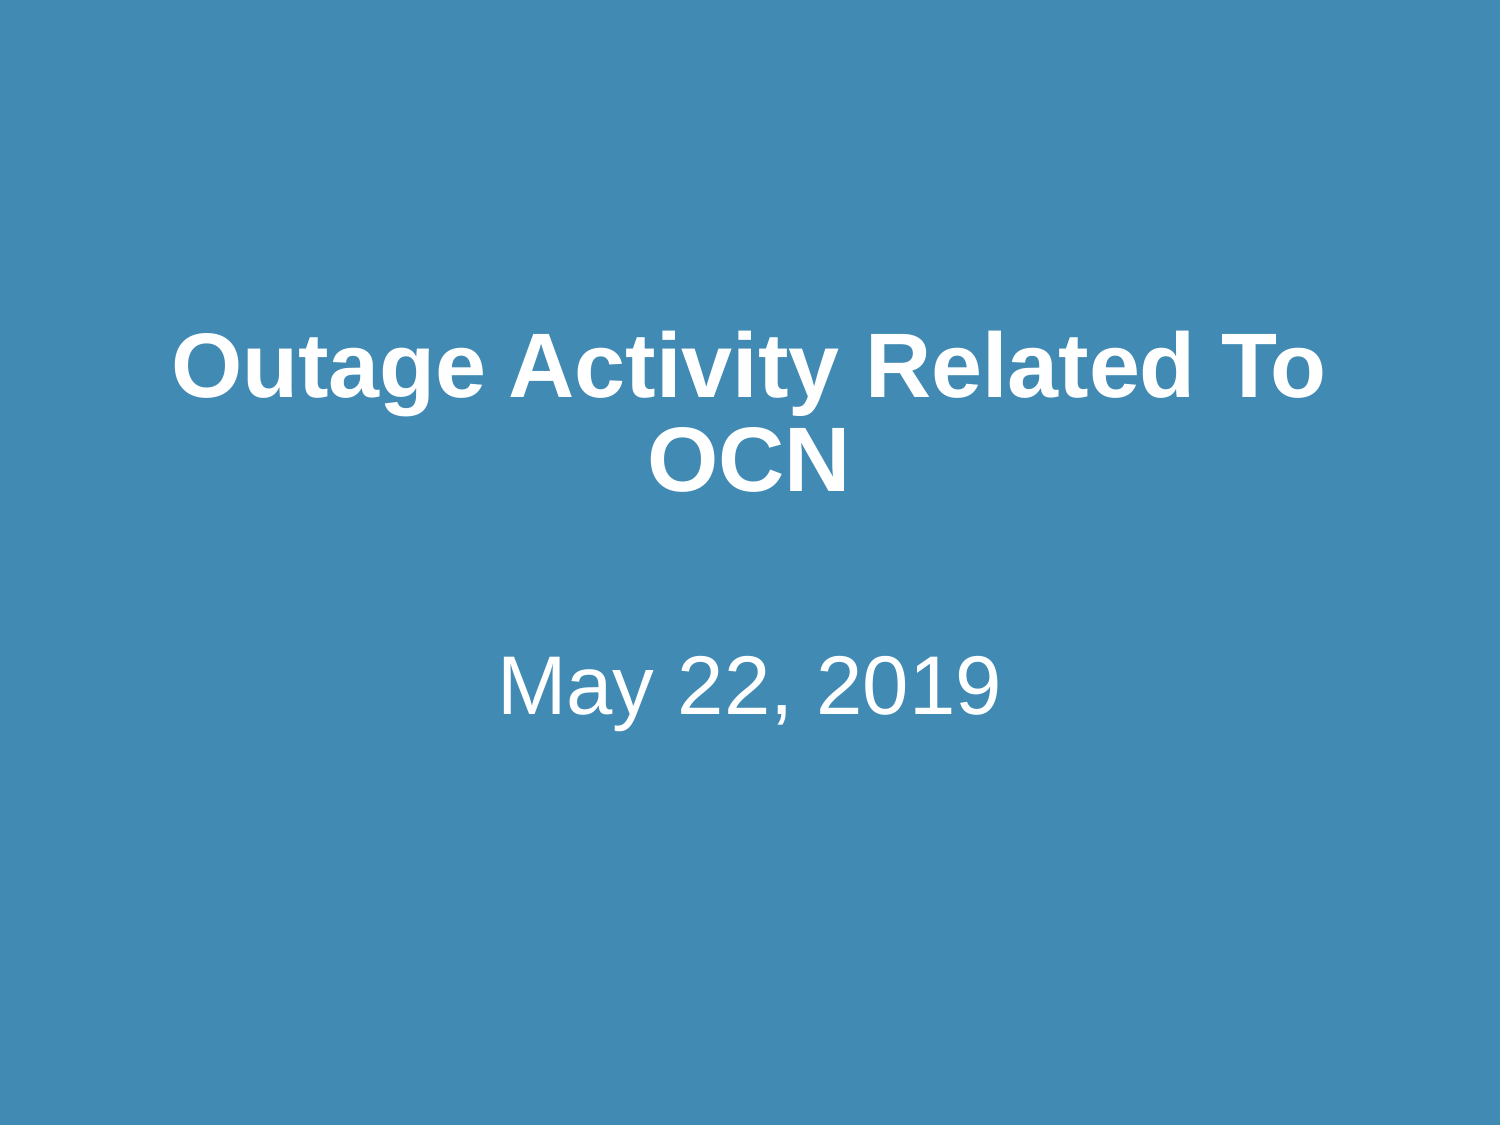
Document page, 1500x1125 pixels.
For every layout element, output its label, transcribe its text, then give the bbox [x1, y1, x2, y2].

title Outage Activity Related To OCN [136, 37, 1363, 518]
subtitle May 22, 2019 [210, 634, 1289, 863]
